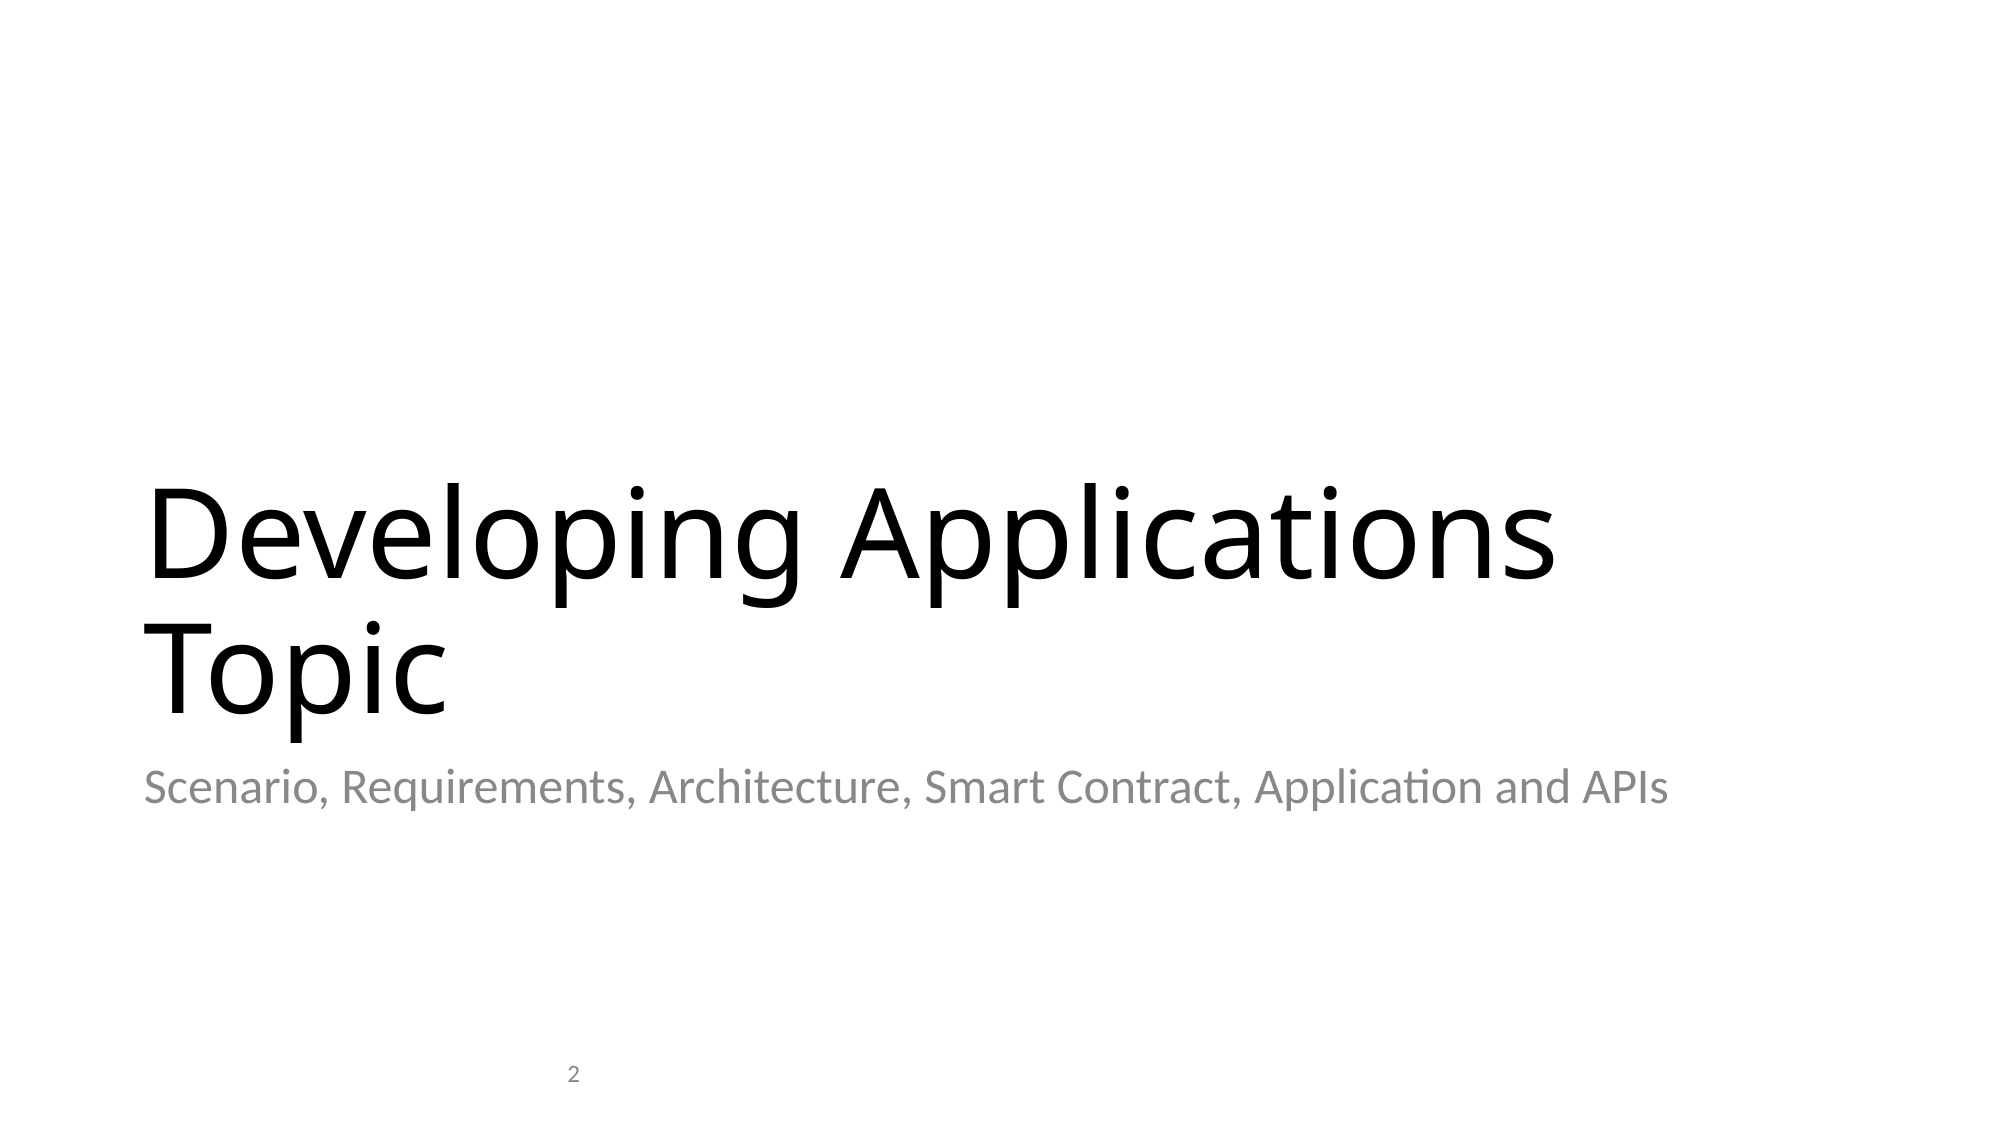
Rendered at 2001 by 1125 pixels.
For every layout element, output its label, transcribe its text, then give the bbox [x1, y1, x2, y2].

list Scenario, Requirements, Architecture, Smart Contract, Application and APIs [135, 752, 1862, 1000]
slide_number 2 [556, 1050, 588, 1096]
title Developing Applications Topic [135, 279, 1862, 749]
